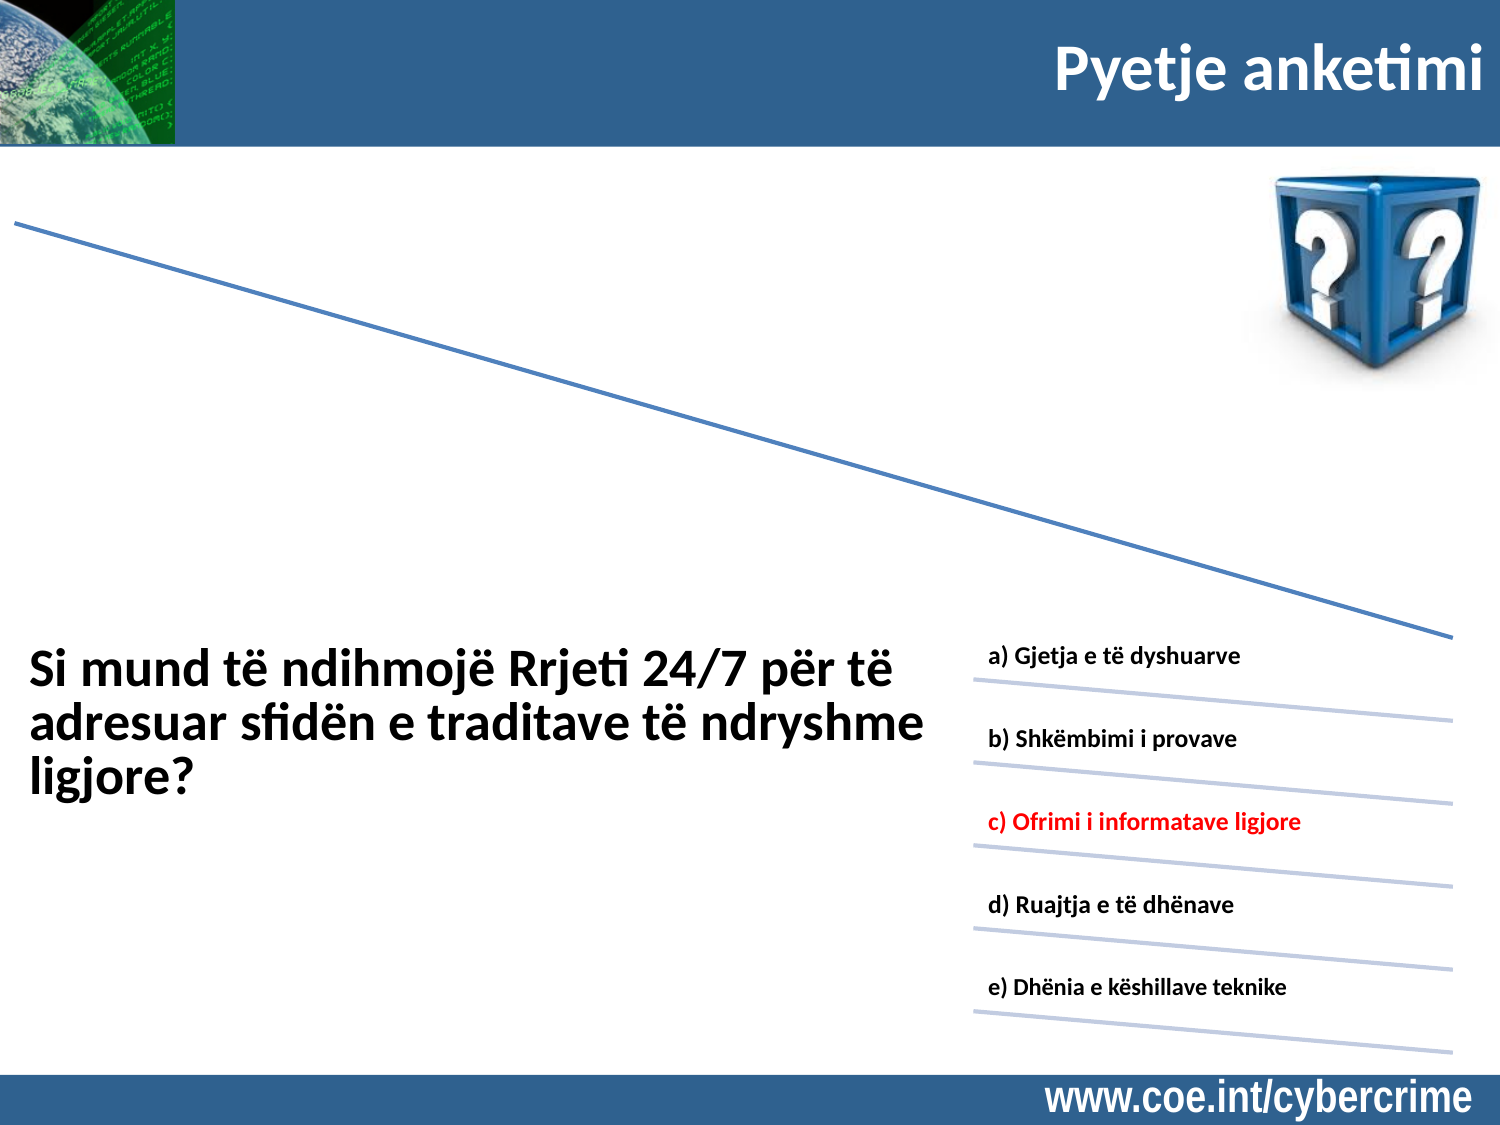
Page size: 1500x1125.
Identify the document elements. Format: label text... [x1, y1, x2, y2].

text_box www.coe.int/cybercrime [1030, 1059, 1500, 1125]
text_box Pyetje anketimi [177, 0, 1500, 149]
picture [0, 0, 175, 144]
picture [1227, 115, 1500, 406]
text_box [14, 222, 1454, 1053]
text_box [0, 1073, 1030, 1125]
